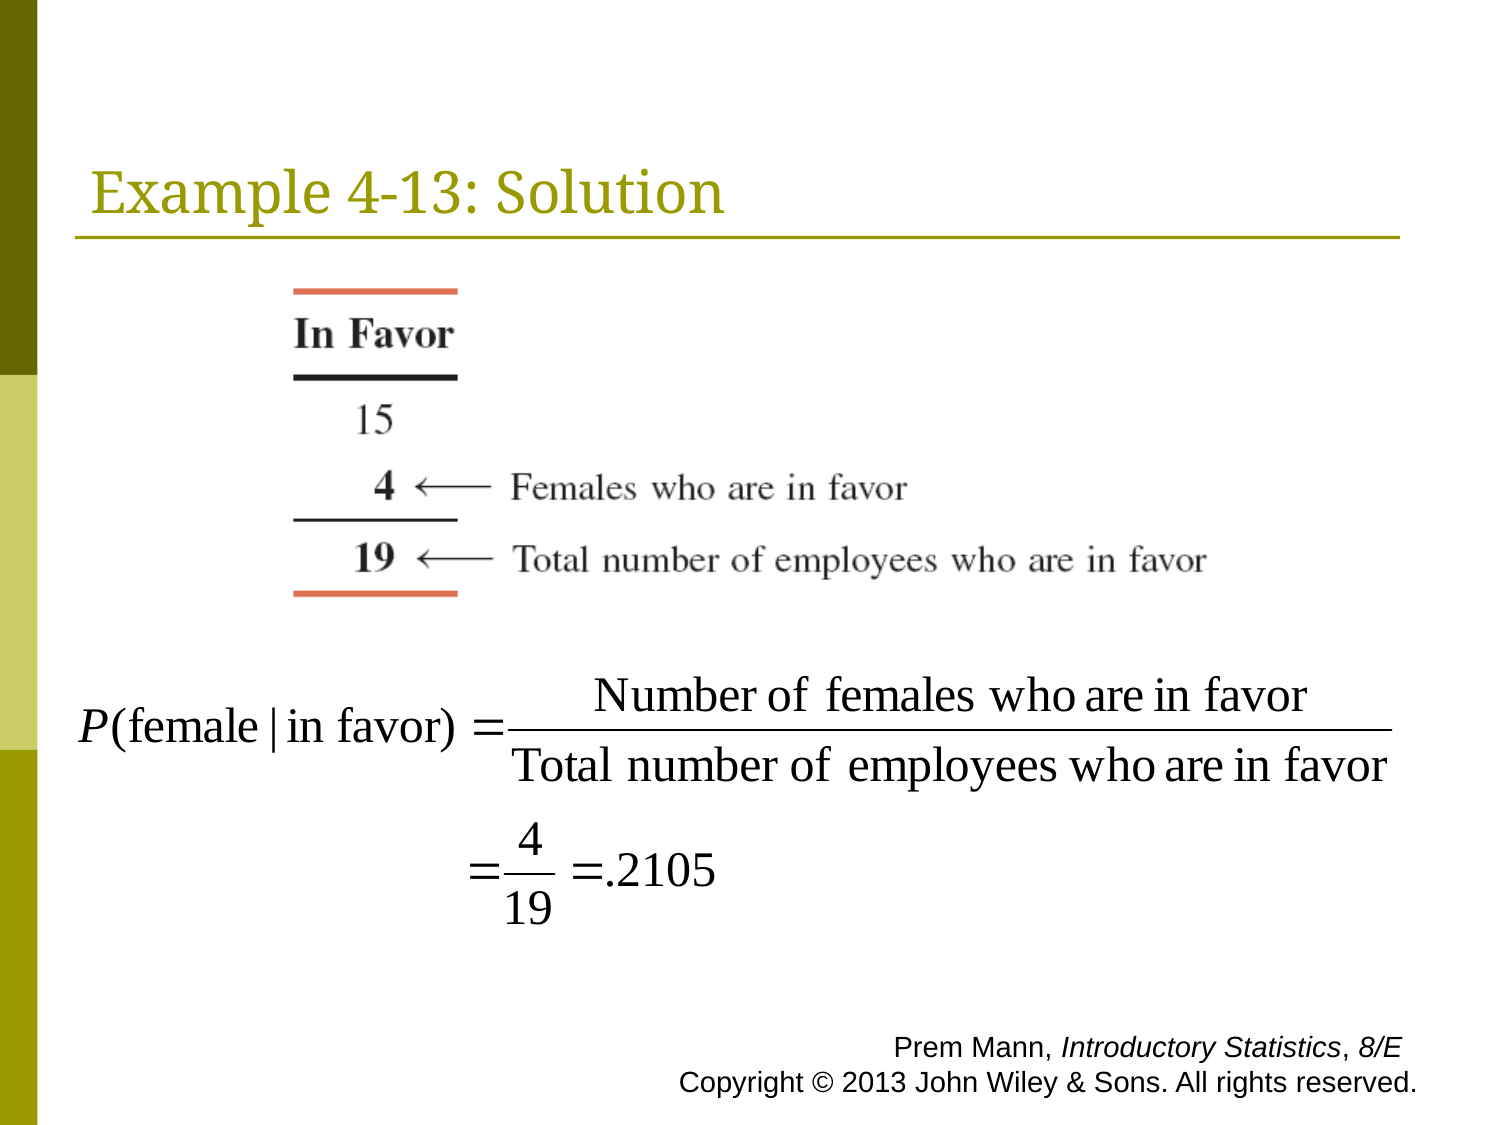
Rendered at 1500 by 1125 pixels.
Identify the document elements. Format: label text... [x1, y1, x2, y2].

picture [267, 262, 1233, 627]
title Example 4-13: Solution [75, 45, 1425, 233]
text_box Prem Mann, Introductory Statistics, 8/E Copyright © 2013 John Wiley & Sons. All rights reserved. [664, 1020, 1449, 1106]
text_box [68, 662, 1401, 937]
